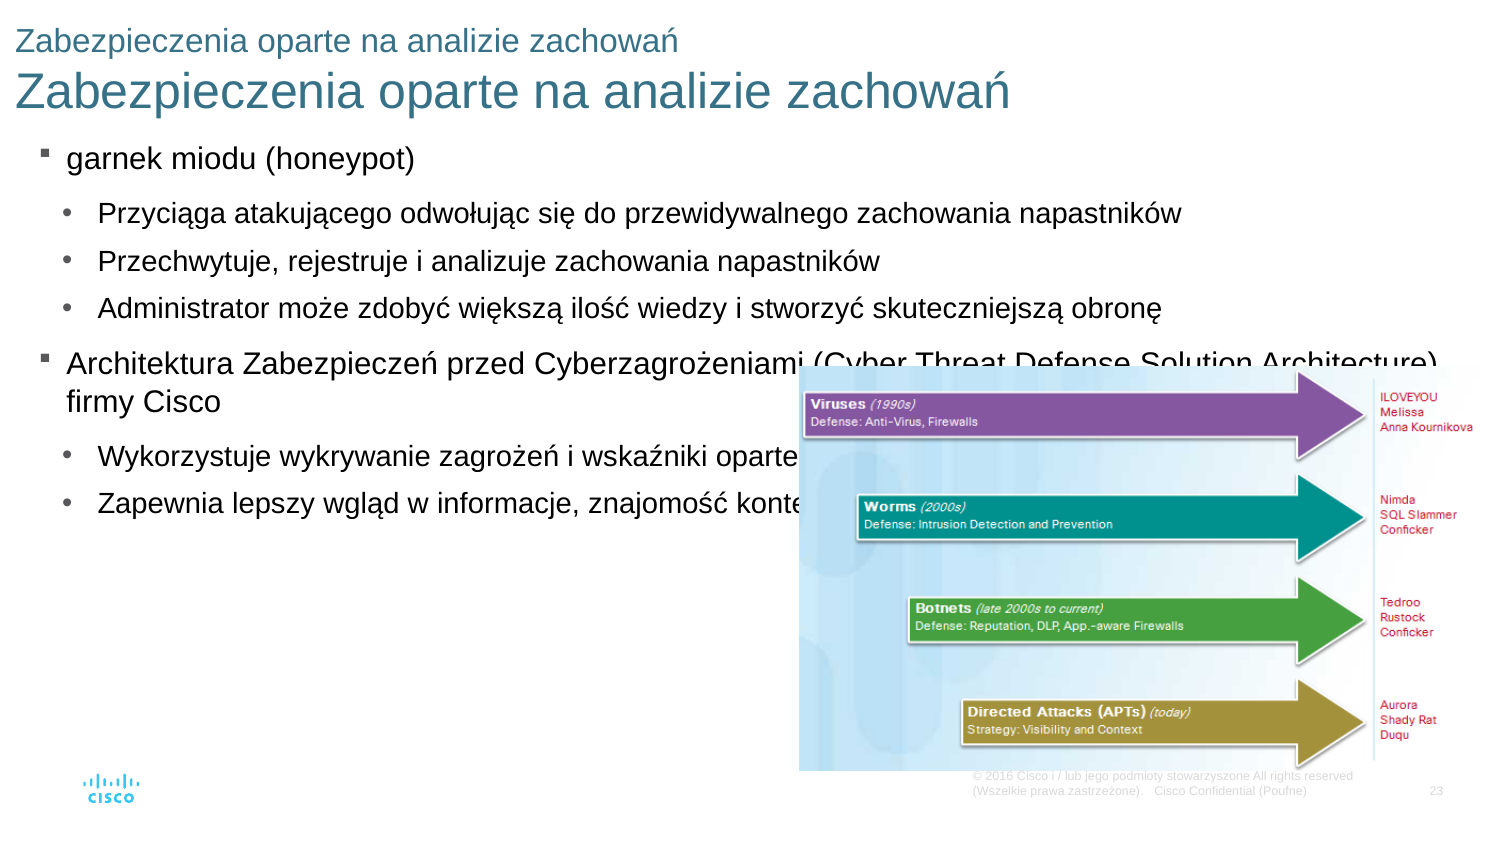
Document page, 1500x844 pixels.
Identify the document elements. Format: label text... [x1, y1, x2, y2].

title Zabezpieczenia oparte na analizie zachowań Zabezpieczenia oparte na analizie zachowań [0, 6, 1500, 131]
picture [798, 366, 1489, 771]
list garnek miodu (honeypot) Przyciąga atakującego odwołując się do przewidywalnego zachowania napastników Przechwytuje, rejestruje i analizuje zachowania napastników Administrator może zdobyć większą ilość wiedzy i stworzyć skuteczniejszą obronę Architektura Zabezpieczeń przed Cyberzagrożeniami (Cyber Threat Defense Solution Architecture) firmy Cisco Wykorzystuje wykrywanie zagrożeń i wskaźniki oparte na analizie zachowań Zapewnia lepszy wgląd w informacje, znajomość kontekstu oraz kontrolę [23, 131, 1476, 813]
